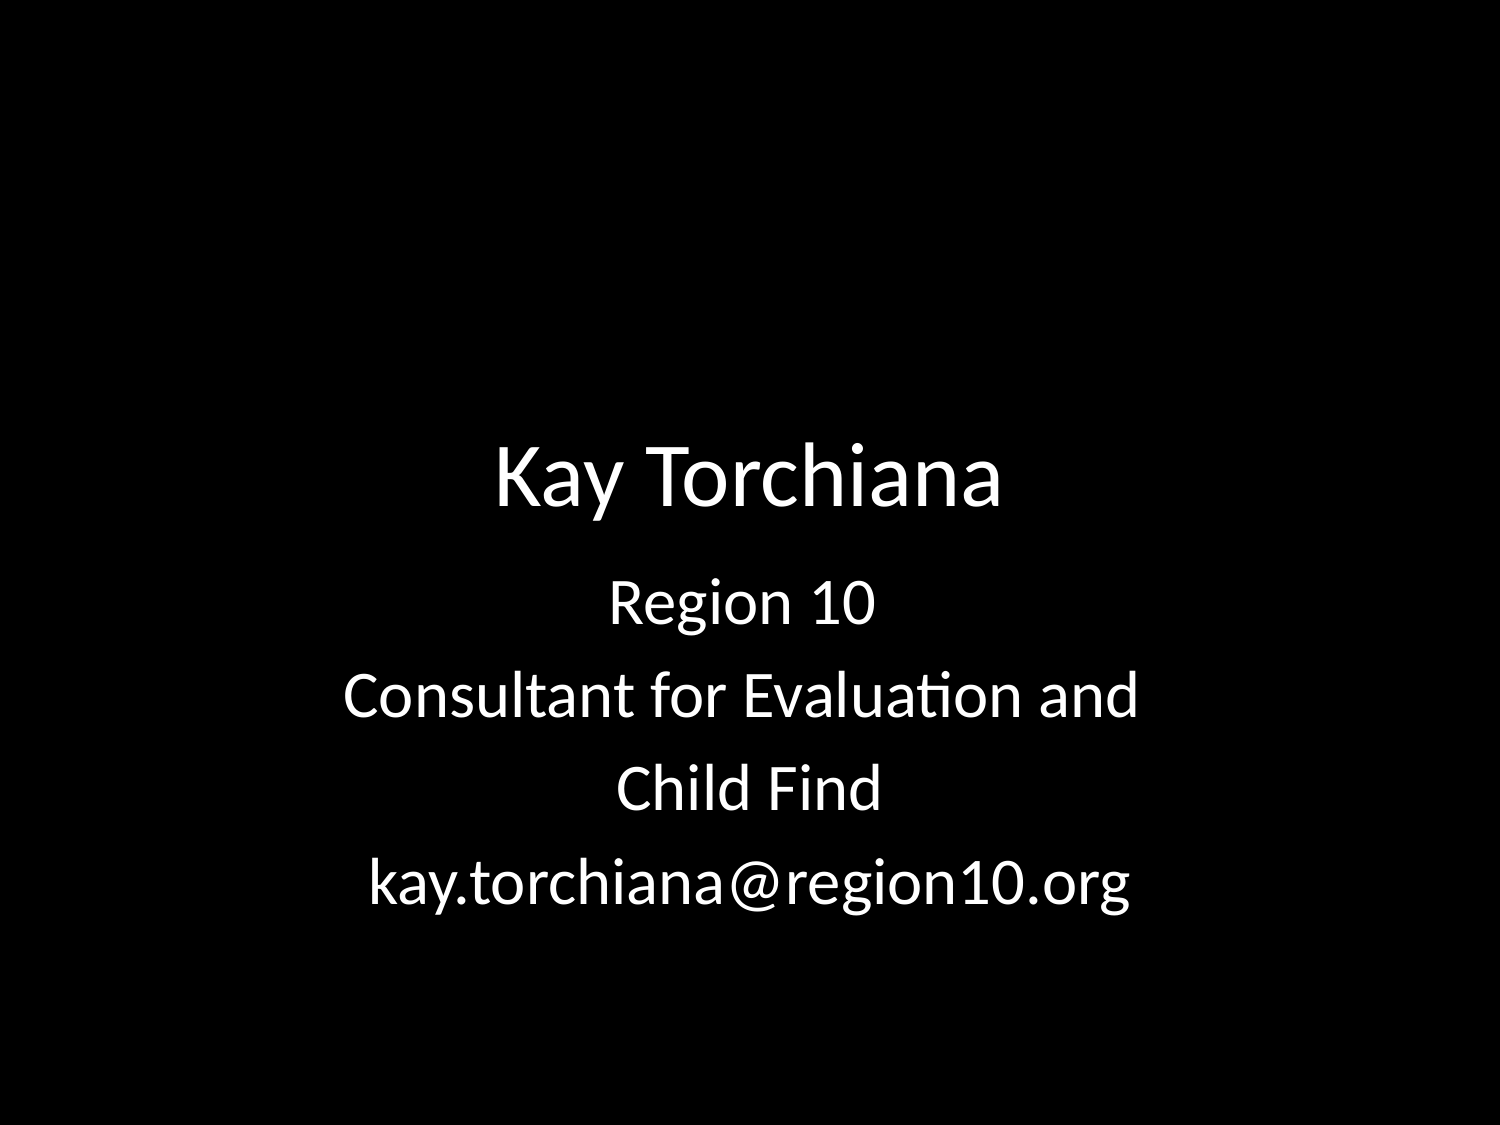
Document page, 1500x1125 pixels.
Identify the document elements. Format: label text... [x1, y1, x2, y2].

subtitle Region 10 Consultant for Evaluation and Child Find kay.torchiana@region10.org [225, 549, 1275, 975]
title Kay Torchiana [112, 349, 1388, 591]
